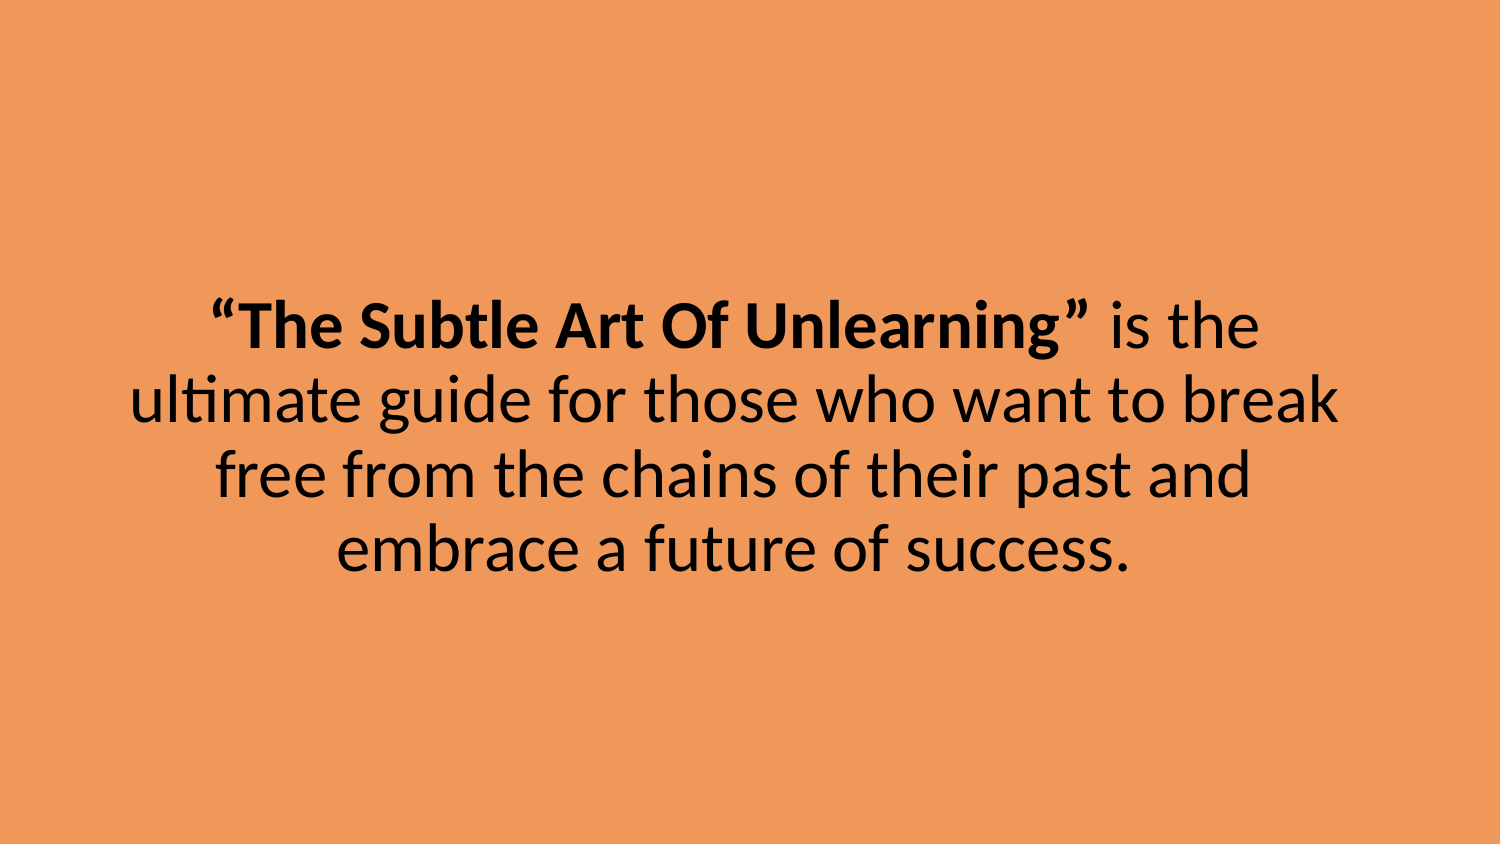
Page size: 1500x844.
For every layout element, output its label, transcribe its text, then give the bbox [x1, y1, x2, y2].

list “The Subtle Art Of Unlearning” is the ultimate guide for those who want to break free from the chains of their past and embrace a future of success. [83, 281, 1387, 424]
